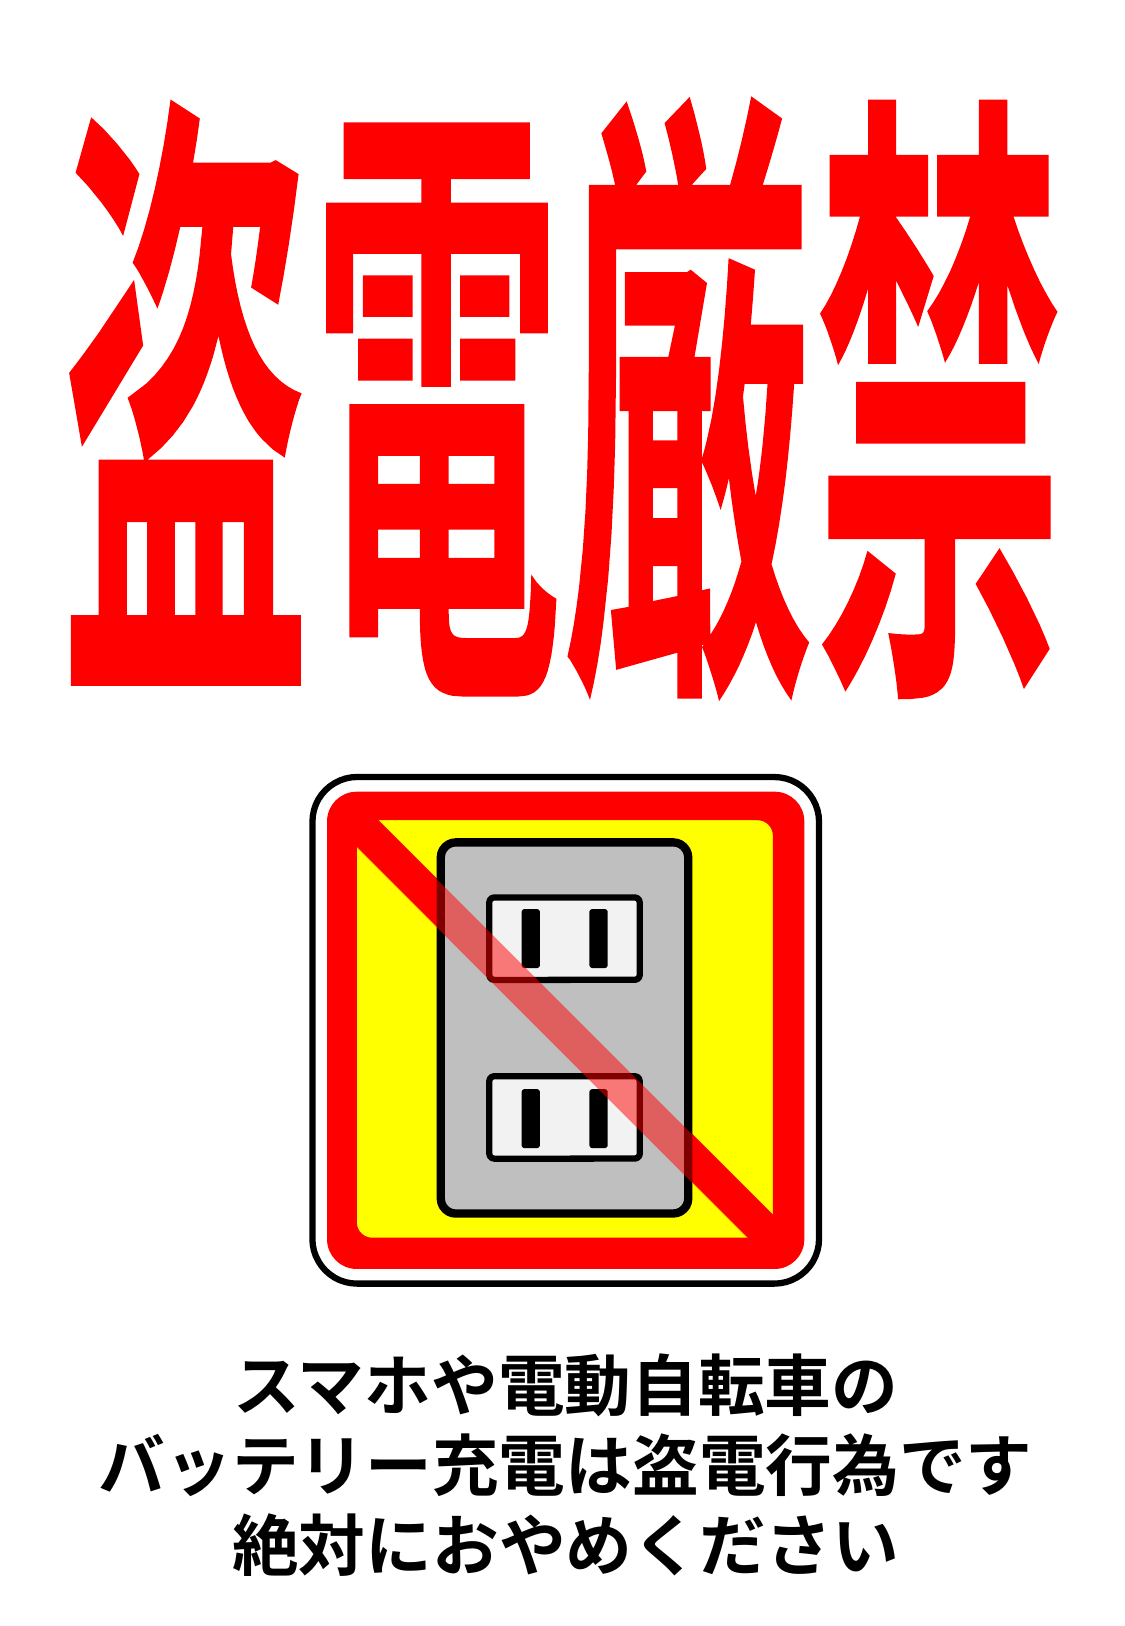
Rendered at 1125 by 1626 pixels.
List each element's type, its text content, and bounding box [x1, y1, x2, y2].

text_box スマホや電動自転車の バッテリー充電は盗電行為です 絶対におやめください [50, 1336, 1081, 1592]
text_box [312, 776, 820, 1284]
